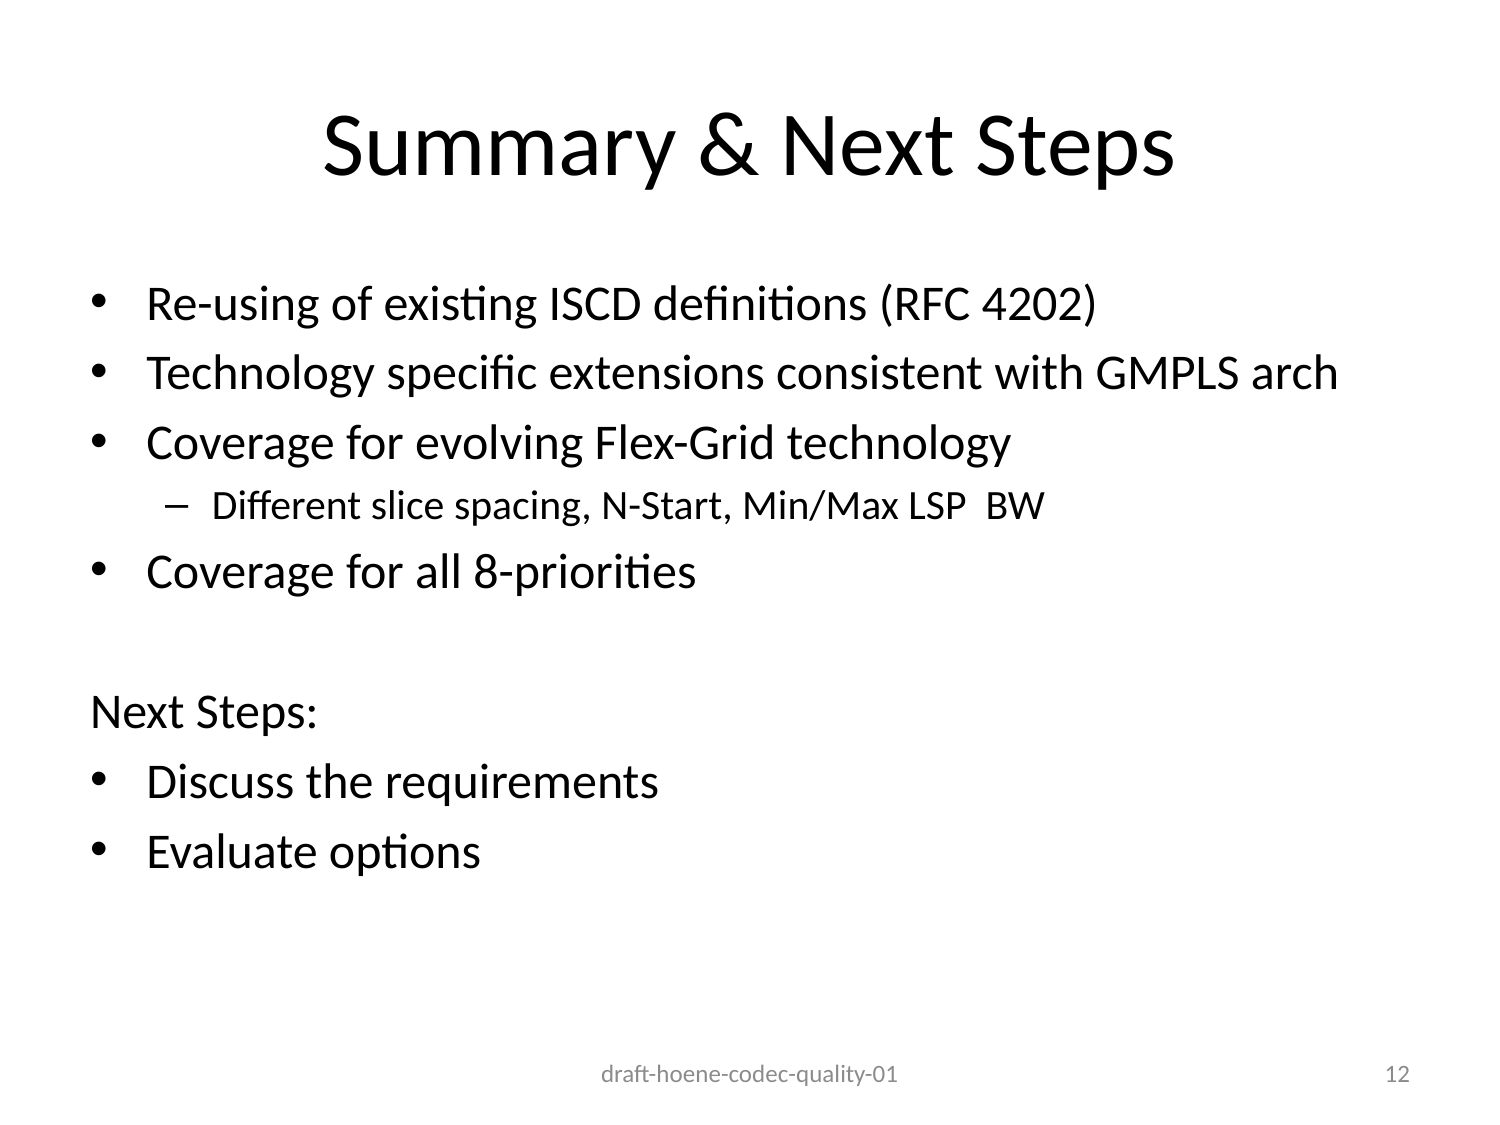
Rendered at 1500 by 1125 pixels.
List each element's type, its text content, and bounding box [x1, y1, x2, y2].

footer draft-hoene-codec-quality-01 [512, 1042, 988, 1103]
slide_number 12 [1074, 1042, 1425, 1103]
list Re-using of existing ISCD definitions (RFC 4202) Technology specific extensions consistent with GMPLS arch Coverage for evolving Flex-Grid technology Different slice spacing, N-Start, Min/Max LSP BW Coverage for all 8-priorities Next Steps: Discuss the requirements Evaluate options [75, 262, 1425, 1005]
title Summary & Next Steps [75, 45, 1425, 233]
